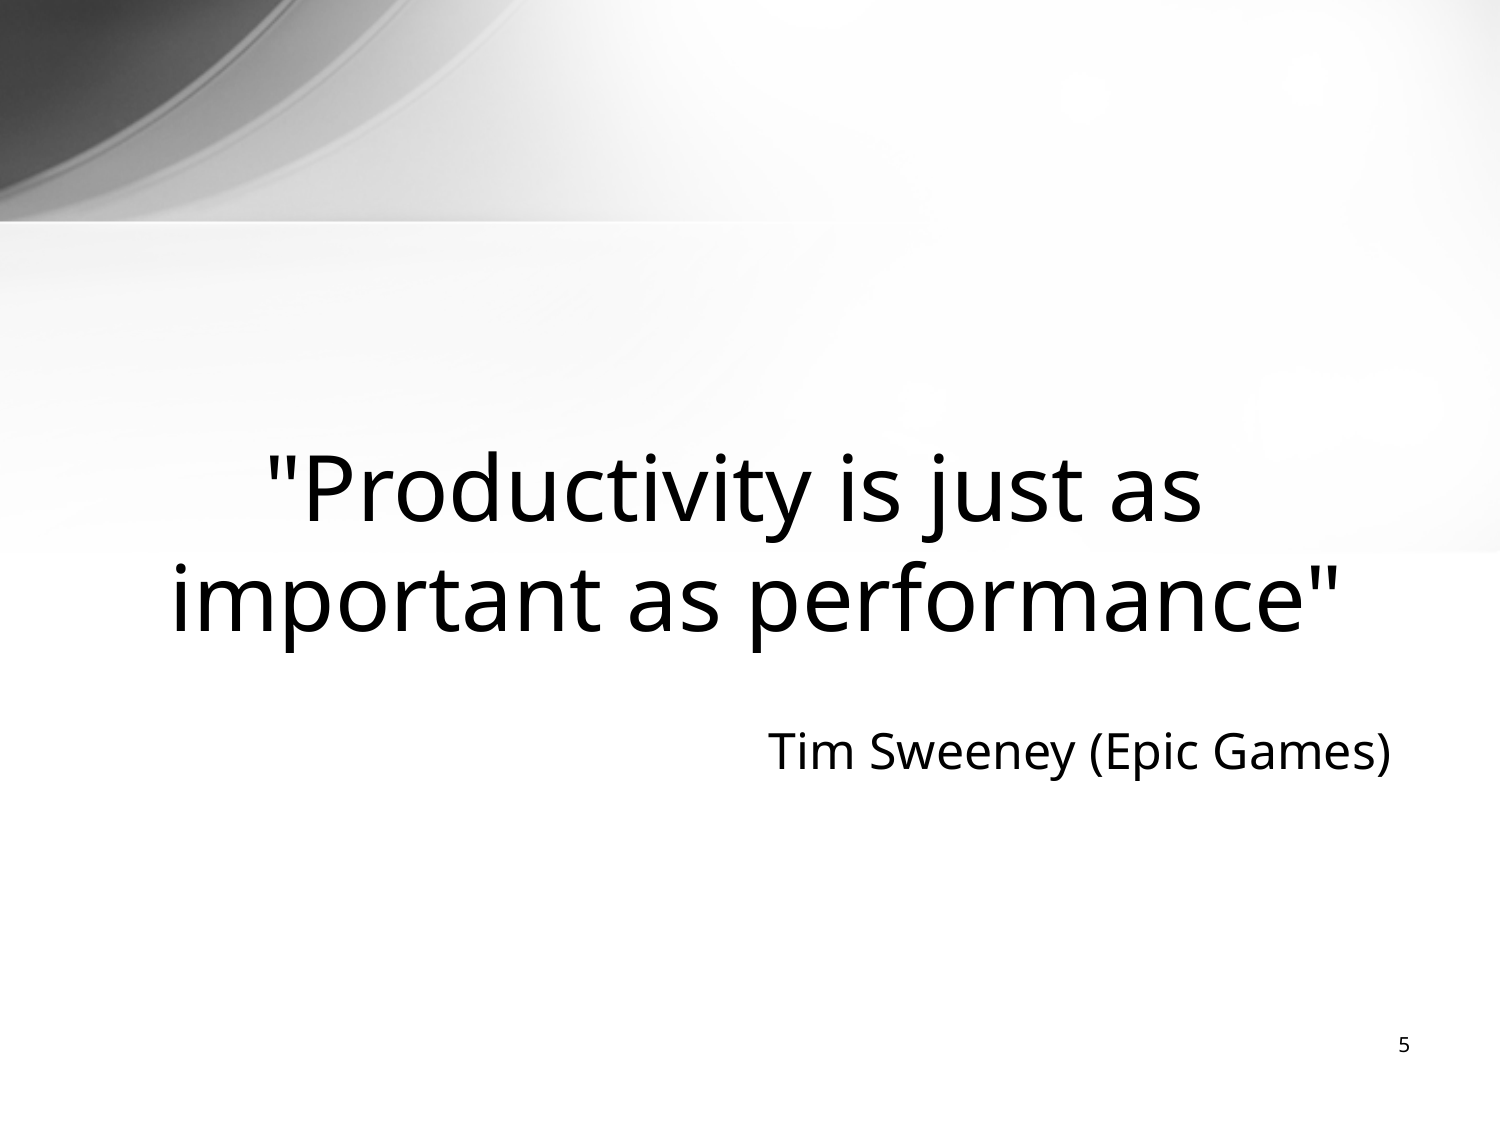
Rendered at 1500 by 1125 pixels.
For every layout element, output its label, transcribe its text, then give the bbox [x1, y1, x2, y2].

picture [0, 0, 1500, 1125]
text_box "Productivity is just as important as performance" Tim Sweeney (Epic Games) [63, 421, 1407, 868]
slide_number 5 [1074, 1024, 1425, 1103]
